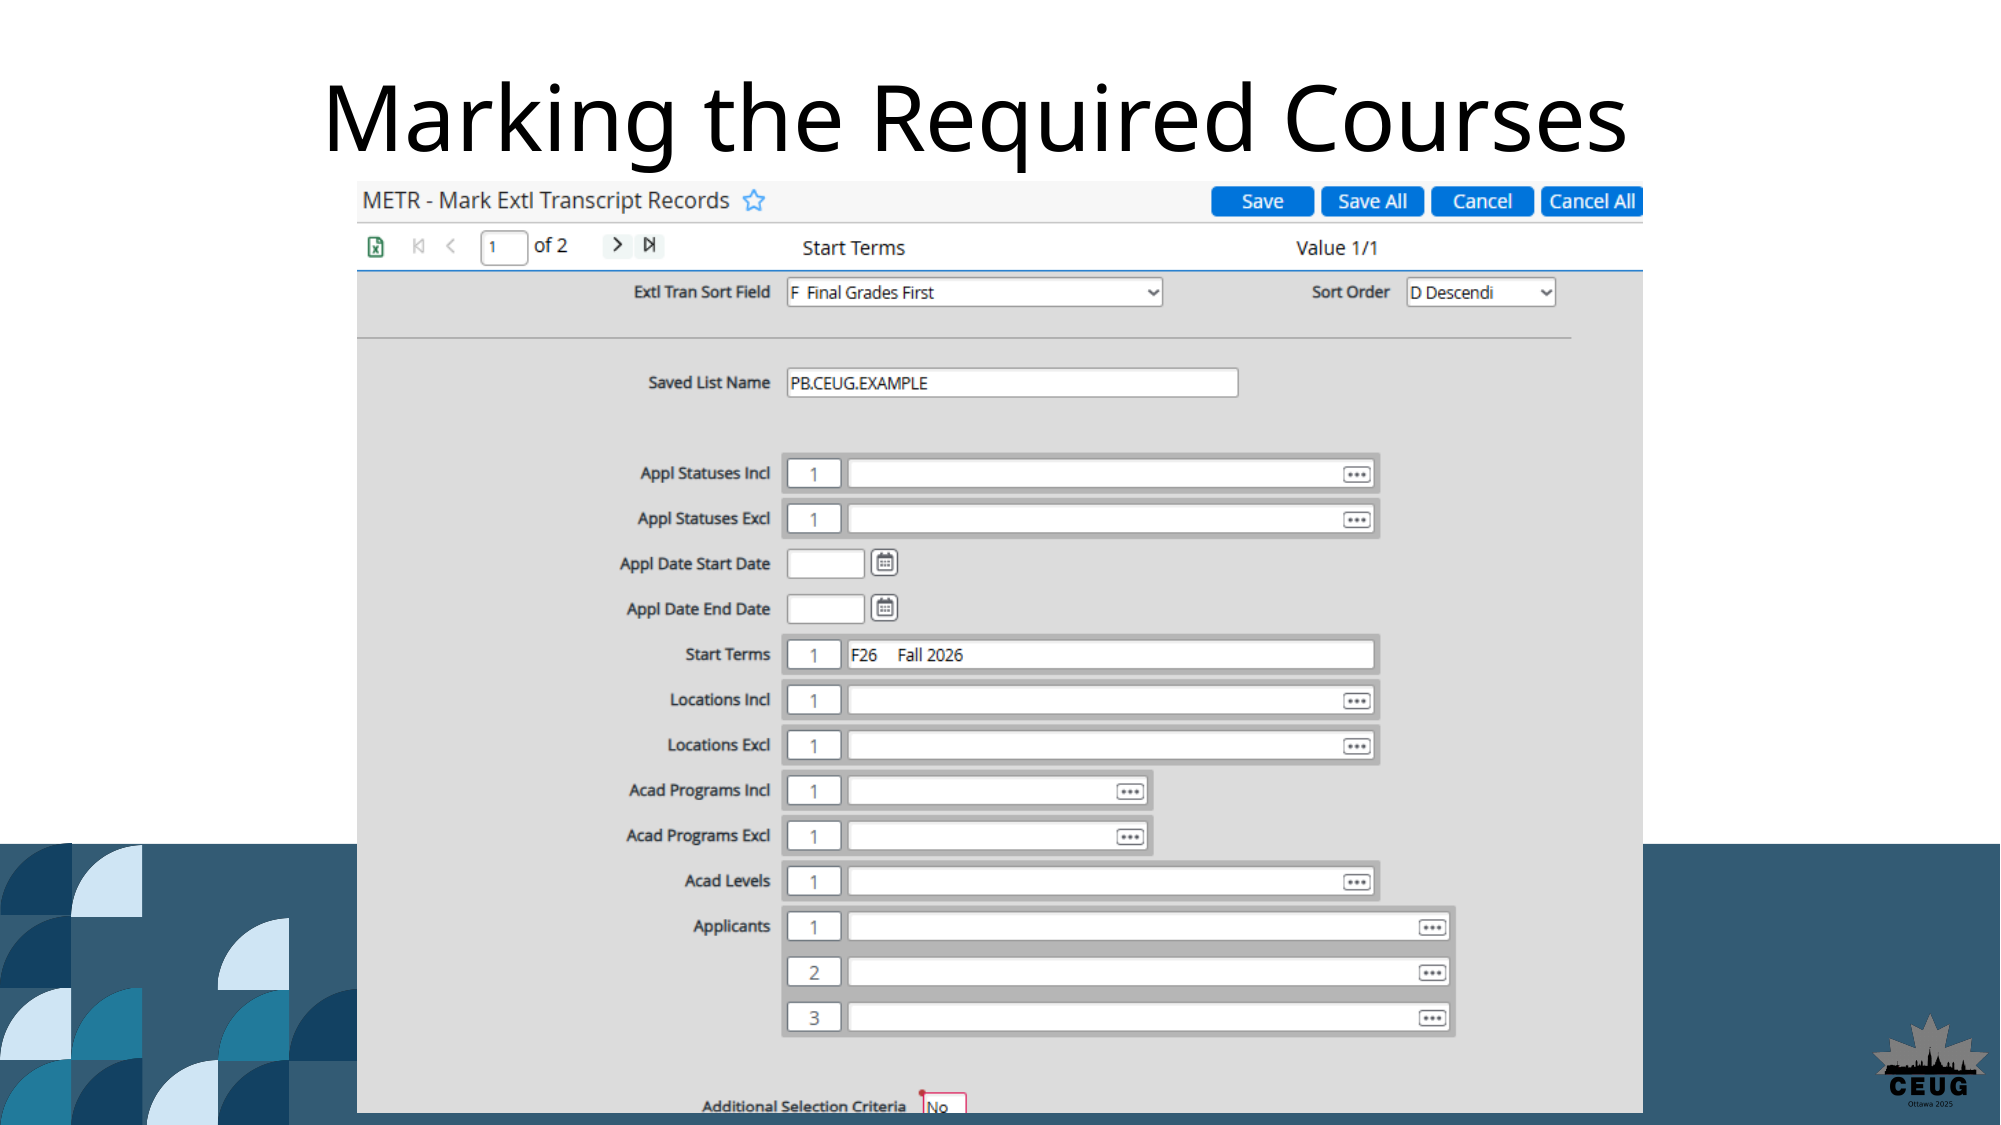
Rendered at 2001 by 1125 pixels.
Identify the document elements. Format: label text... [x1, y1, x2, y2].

title Marking the Required Courses [74, 63, 1880, 182]
picture [146, 180, 1643, 1125]
picture [0, 843, 143, 1125]
picture [1872, 1013, 1989, 1110]
